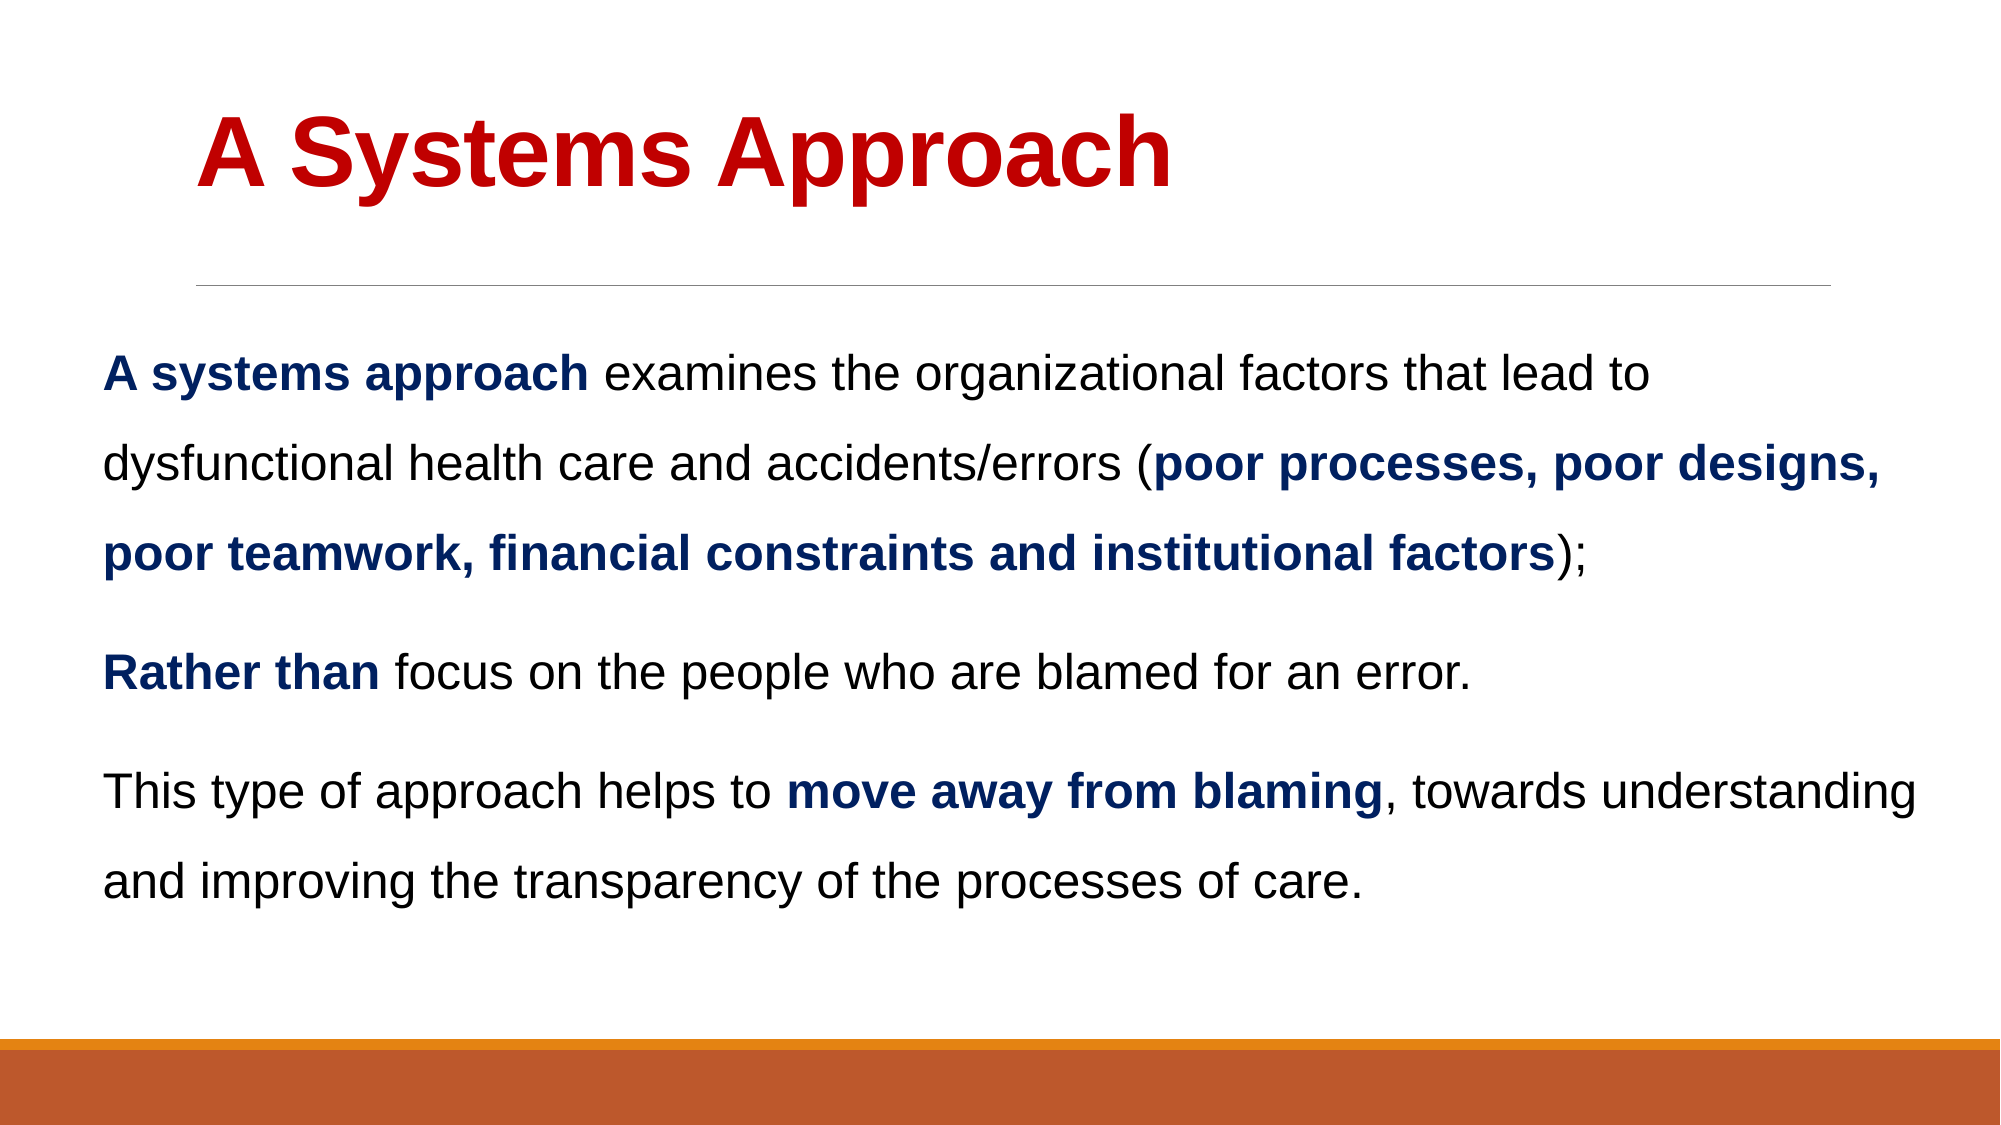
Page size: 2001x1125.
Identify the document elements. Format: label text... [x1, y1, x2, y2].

list A systems approach examines the organizational factors that lead to dysfunctional health care and accidents/errors (poor processes, poor designs, poor teamwork, financial constraints and institutional factors); Rather than focus on the people who are blamed for an error. This type of approach helps to move away from blaming, towards understanding and improving the transparency of the processes of care. [87, 302, 1931, 1002]
title A Systems Approach [180, 47, 1830, 215]
